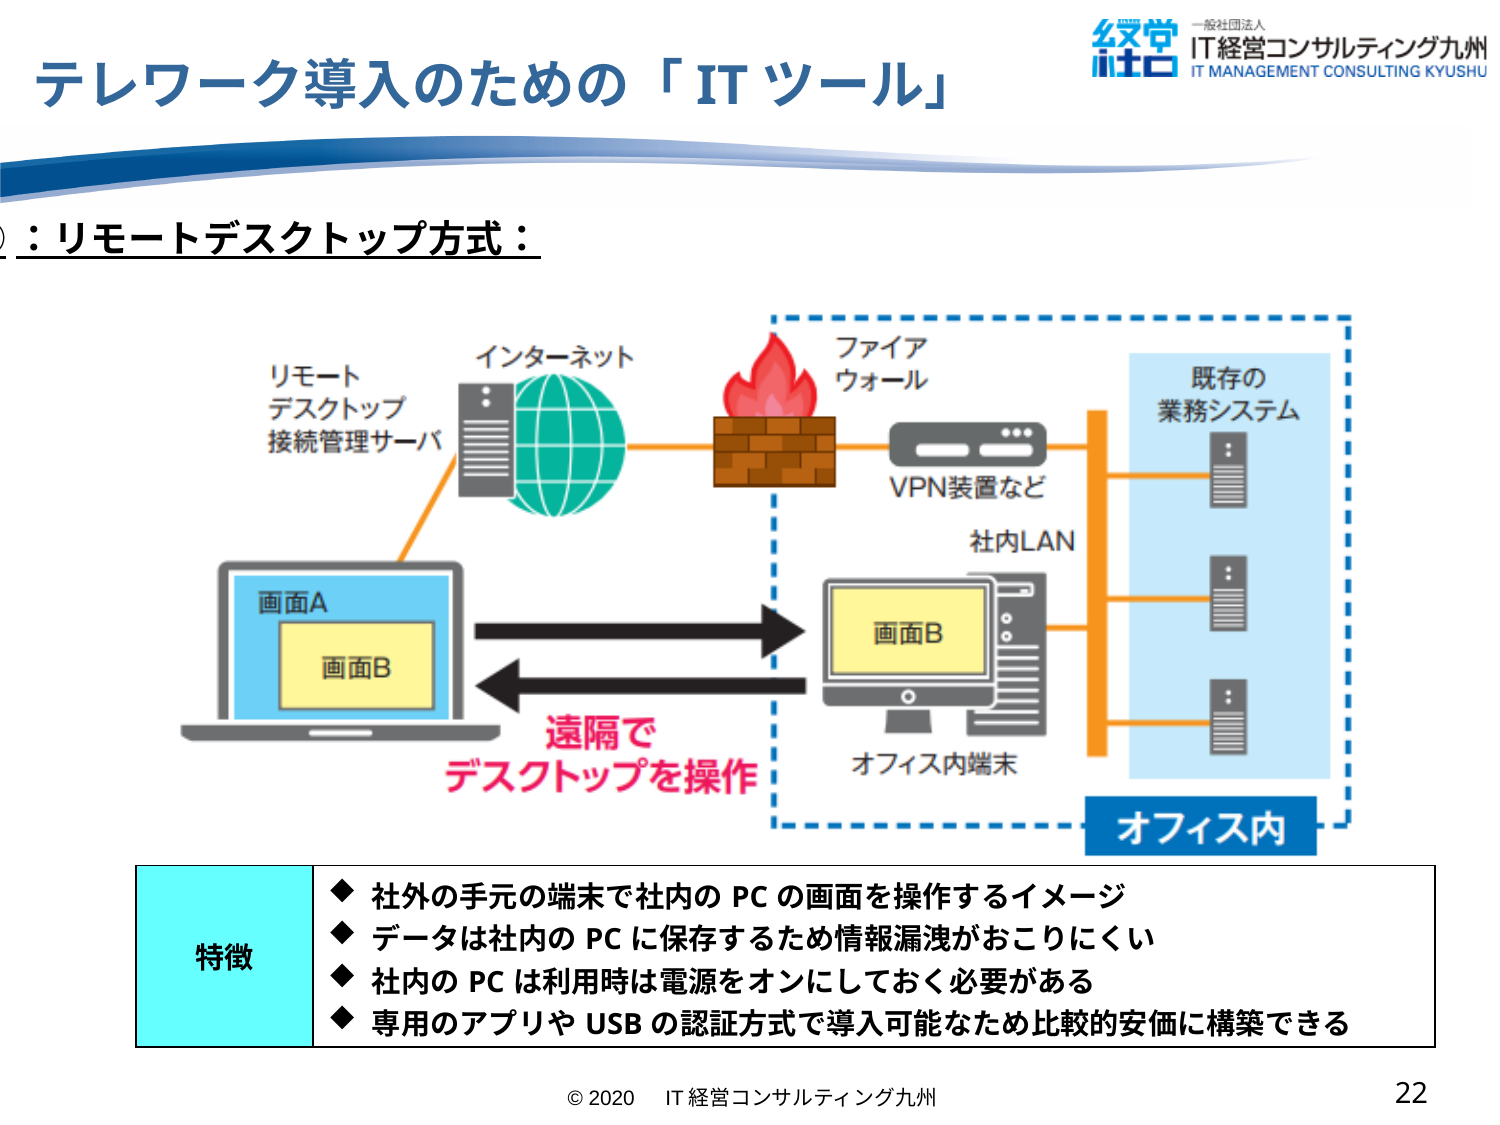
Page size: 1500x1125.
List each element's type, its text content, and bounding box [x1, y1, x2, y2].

picture [1, 126, 1470, 206]
title テレワーク導入のための「ITツール」 [17, 42, 1350, 125]
text_box ①：リモートデスクトップ方式： [0, 208, 556, 268]
table_header 特徴 [137, 891, 312, 1046]
table_header 社外の手元の端末で社内のPCの画面を操作するイメージ データは社内のPCに保存するため情報漏洩がおこりにくい 社内のPCは利用時は電源をオンにしておく必要がある 専用のアプリやUSBの認証方式で導入可能なため比較的安価に構築できる [314, 866, 1434, 1046]
slide_number 21 [1329, 1066, 1495, 1120]
picture [135, 298, 1394, 883]
